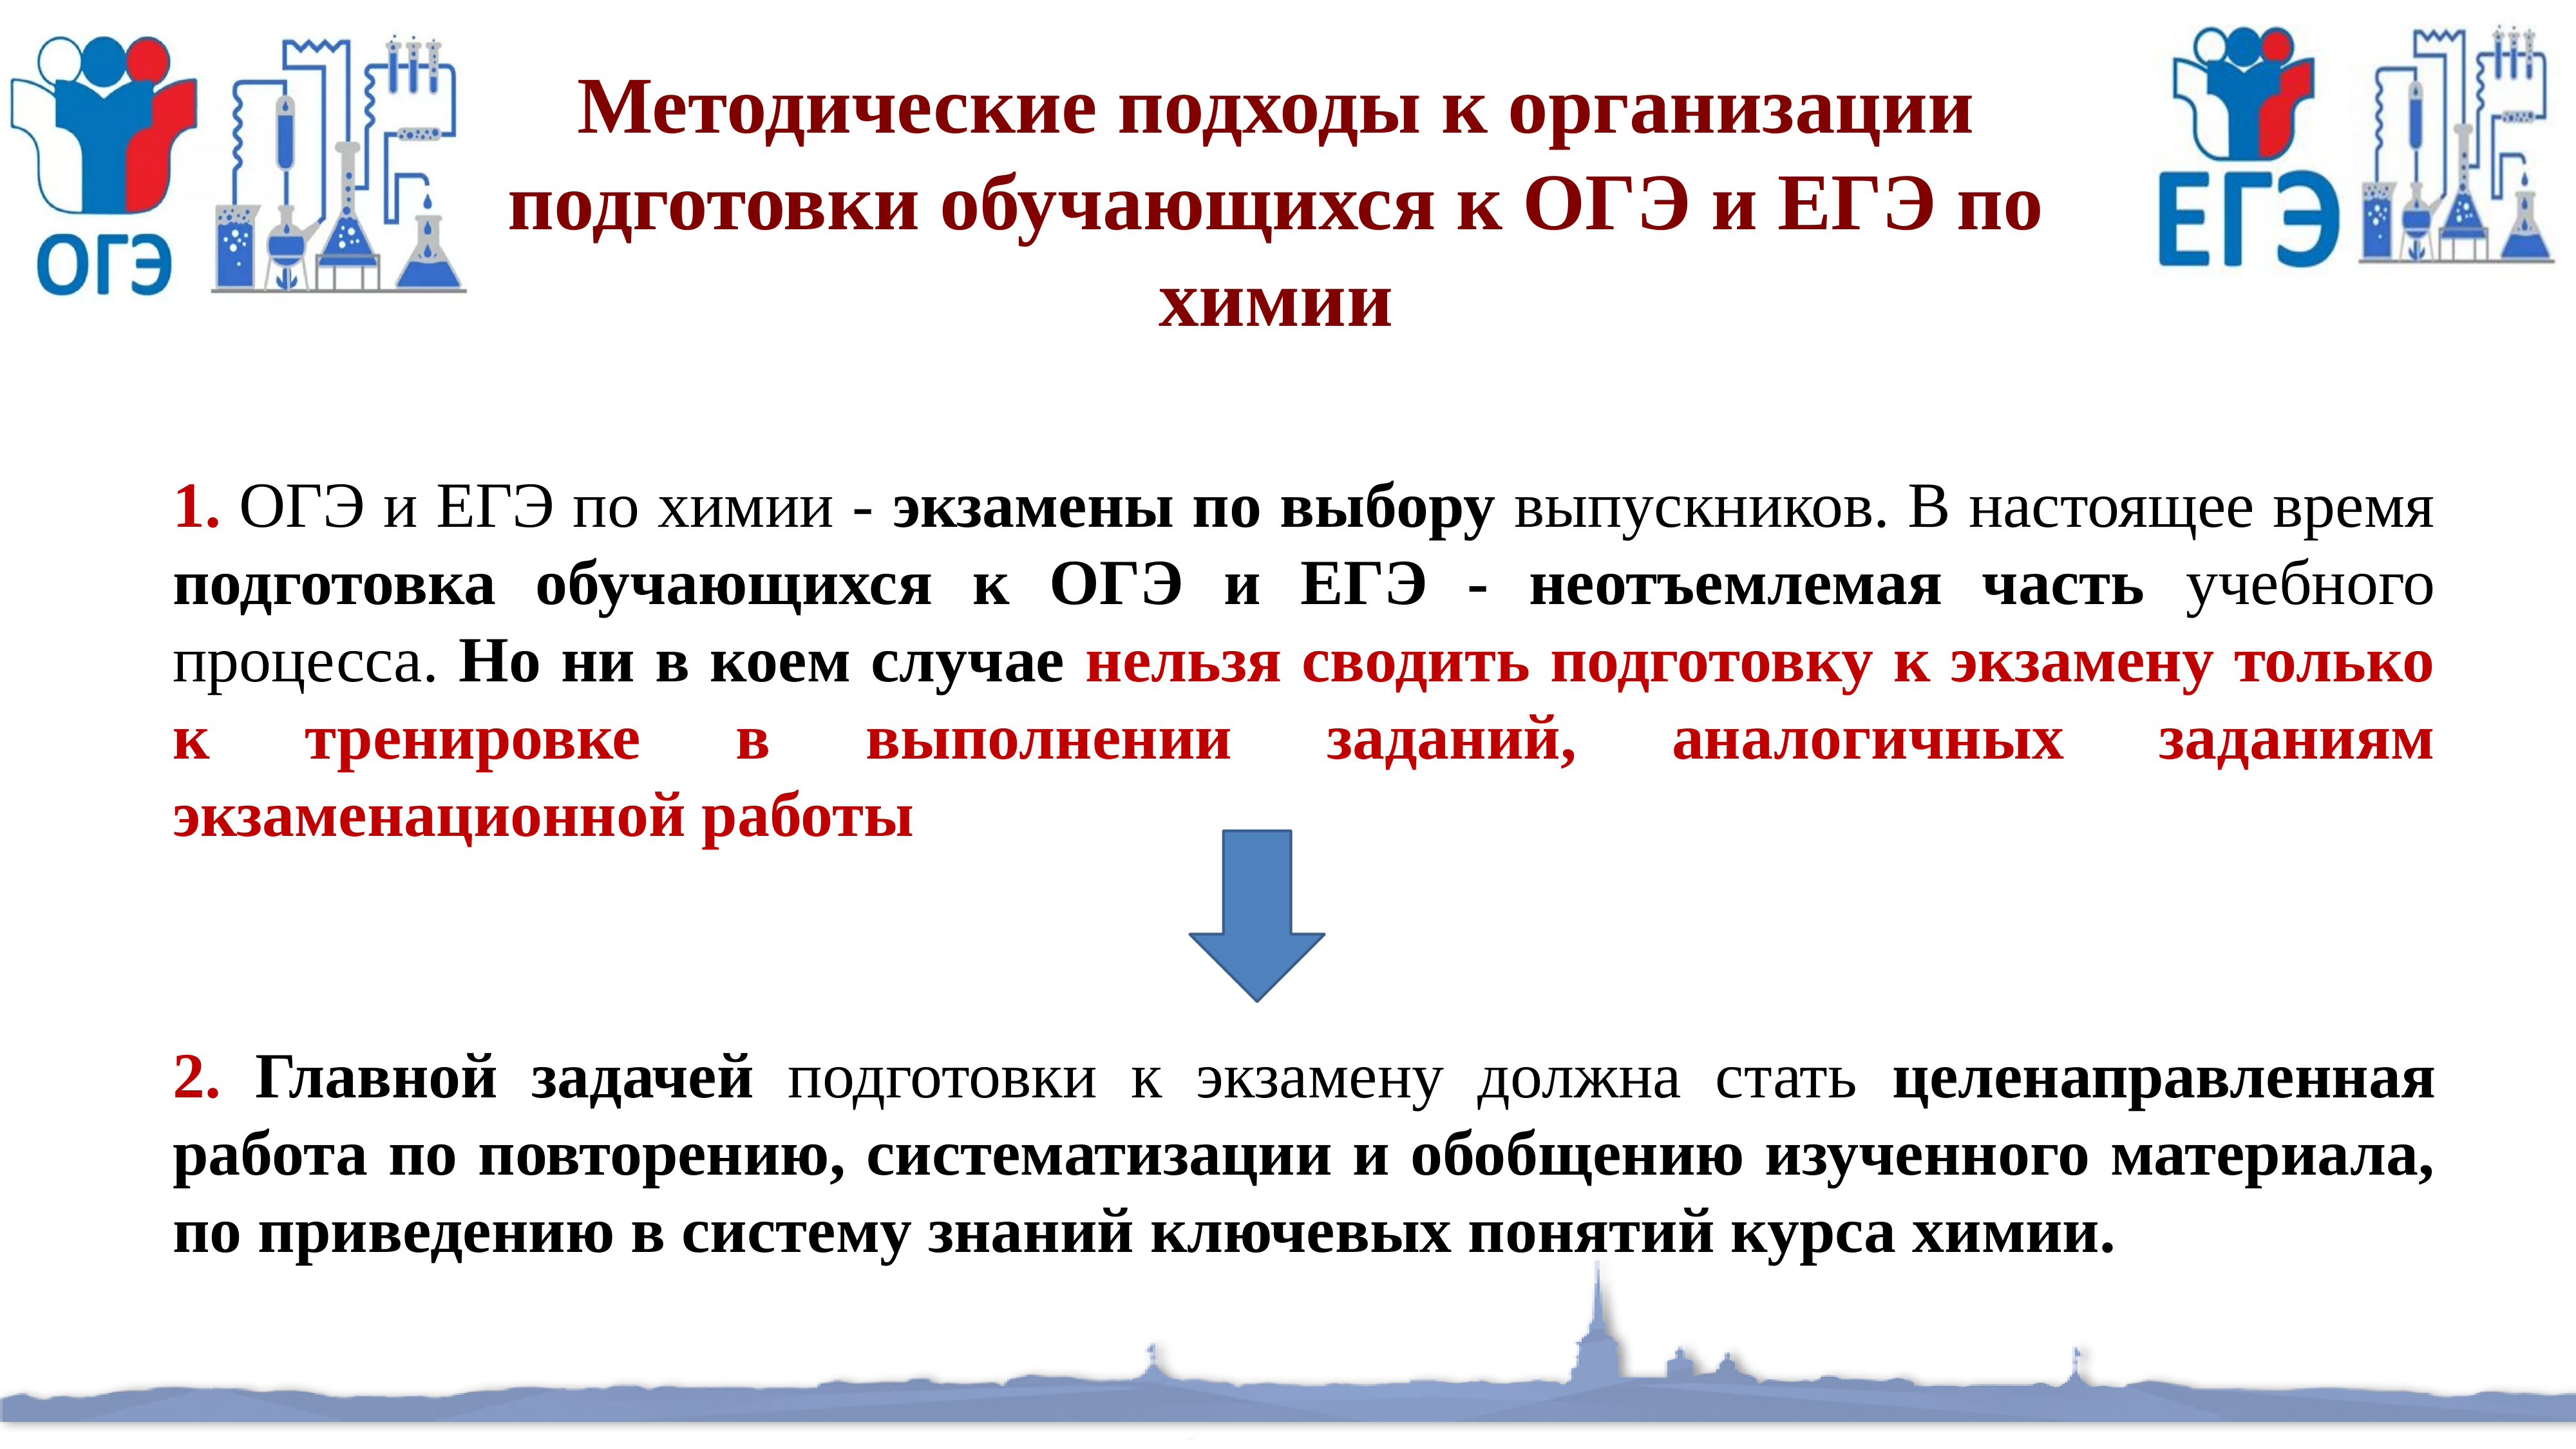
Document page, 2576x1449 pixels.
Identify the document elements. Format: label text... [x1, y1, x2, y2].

text_box Методические подходы к организации подготовки обучающихся к ОГЭ и ЕГЭ по химии [495, 47, 2056, 347]
text_box [1188, 829, 1326, 1003]
picture [2130, 0, 2576, 290]
picture [0, 1259, 2576, 1440]
text_box 2. Главной задачей подготовки к экзамену должна стать целенаправленная работа по повторению, систематизации и обобщению изученного материала, по приведению в систему знаний ключевых понятий курса химии. [163, 1028, 2446, 1254]
picture [0, 3, 475, 317]
text_box 1. ОГЭ и ЕГЭ по химии - экзамены по выбору выпускников. В настоящее время подготовка обучающихся к ОГЭ и ЕГЭ - неотъемлемая часть учебного процесса. Но ни в коем случае нельзя сводить подготовку к экзамену только к тренировке в выполнении заданий, аналогичных заданиям экзаменационной работы [163, 458, 2446, 854]
